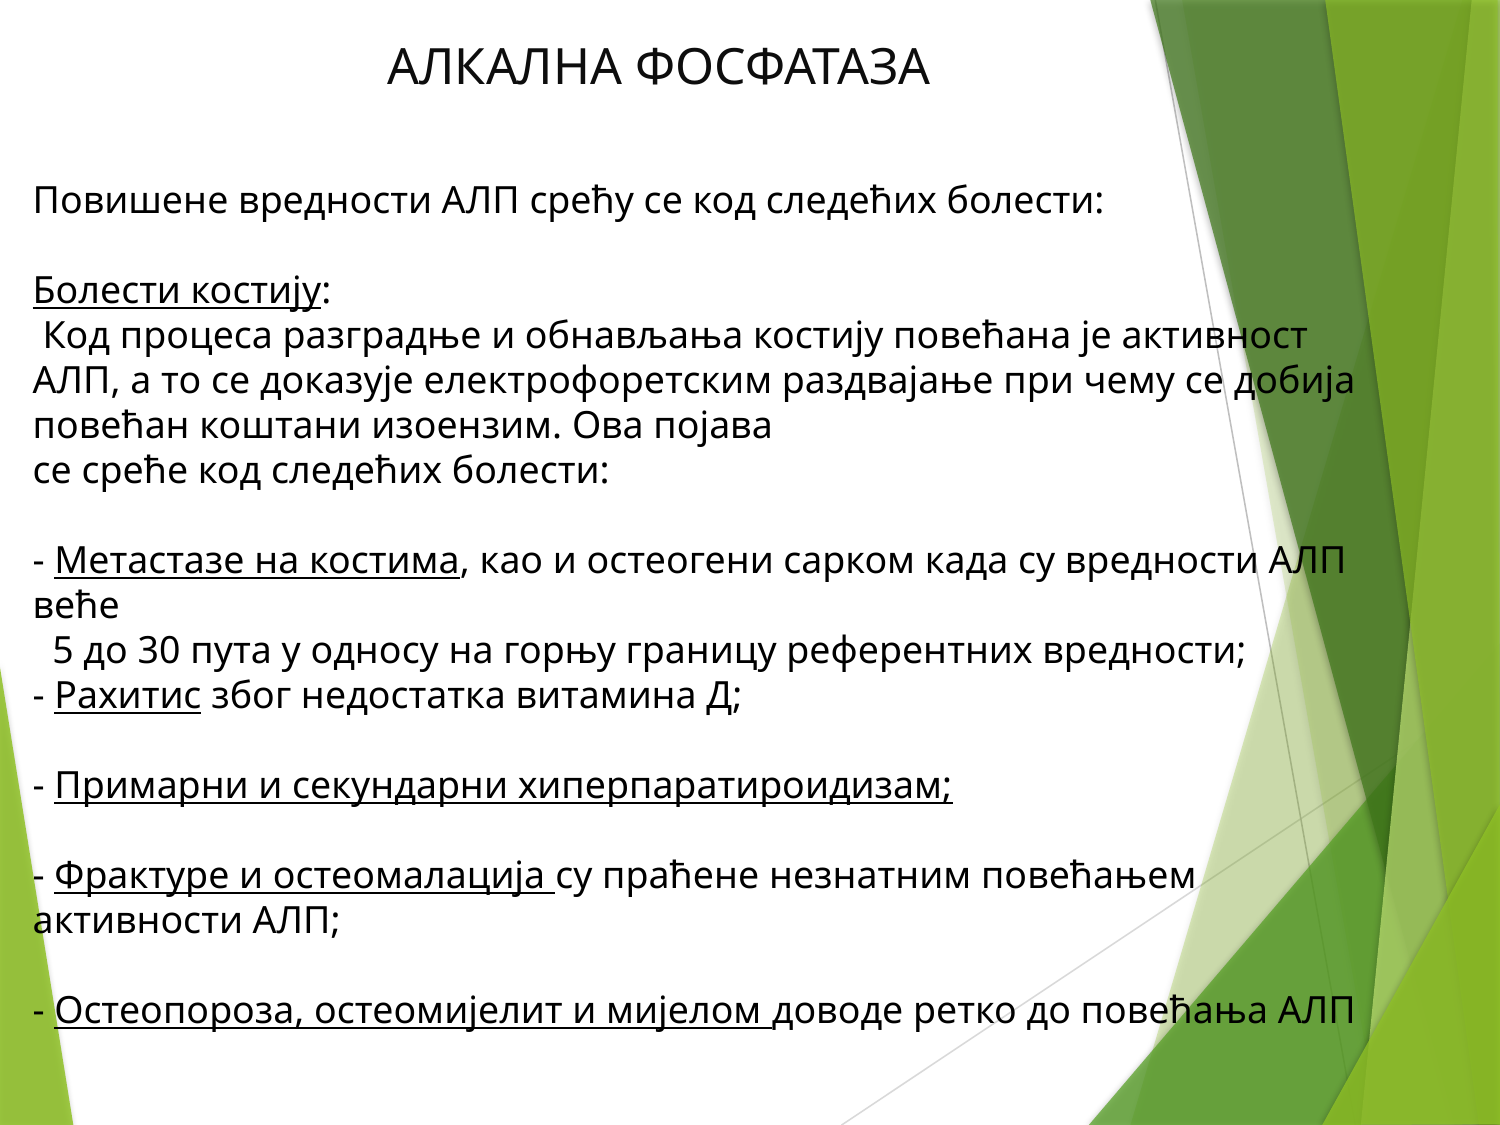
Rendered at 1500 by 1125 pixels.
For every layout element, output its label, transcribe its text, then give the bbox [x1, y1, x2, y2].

text_box Повишене вредности АЛП срећу се код следећих болести: Болести костију: Код процеса разградње и обнављања костију повећана је активност АЛП, а то се доказује електрофоретским раздвајање при чему се добија повећан коштани изоензим. Ова појава се среће код следећих болести: - Метастазе на костима, као и остеогени сарком када су вредности АЛП веће 5 до 30 пута у односу на горњу границу референтних вредности; - Рахитис због недостатка витамина Д; - Примарни и секундарни хиперпаратироидизам; - Фрактуре и остеомалација су праћене незнатним повећањем активности АЛП; - Остеопороза, остеомијелит и мијелом доводе ретко до повећања АЛП [17, 123, 1414, 1039]
text_box АЛКАЛНА ФОСФАТАЗА [372, 27, 959, 102]
